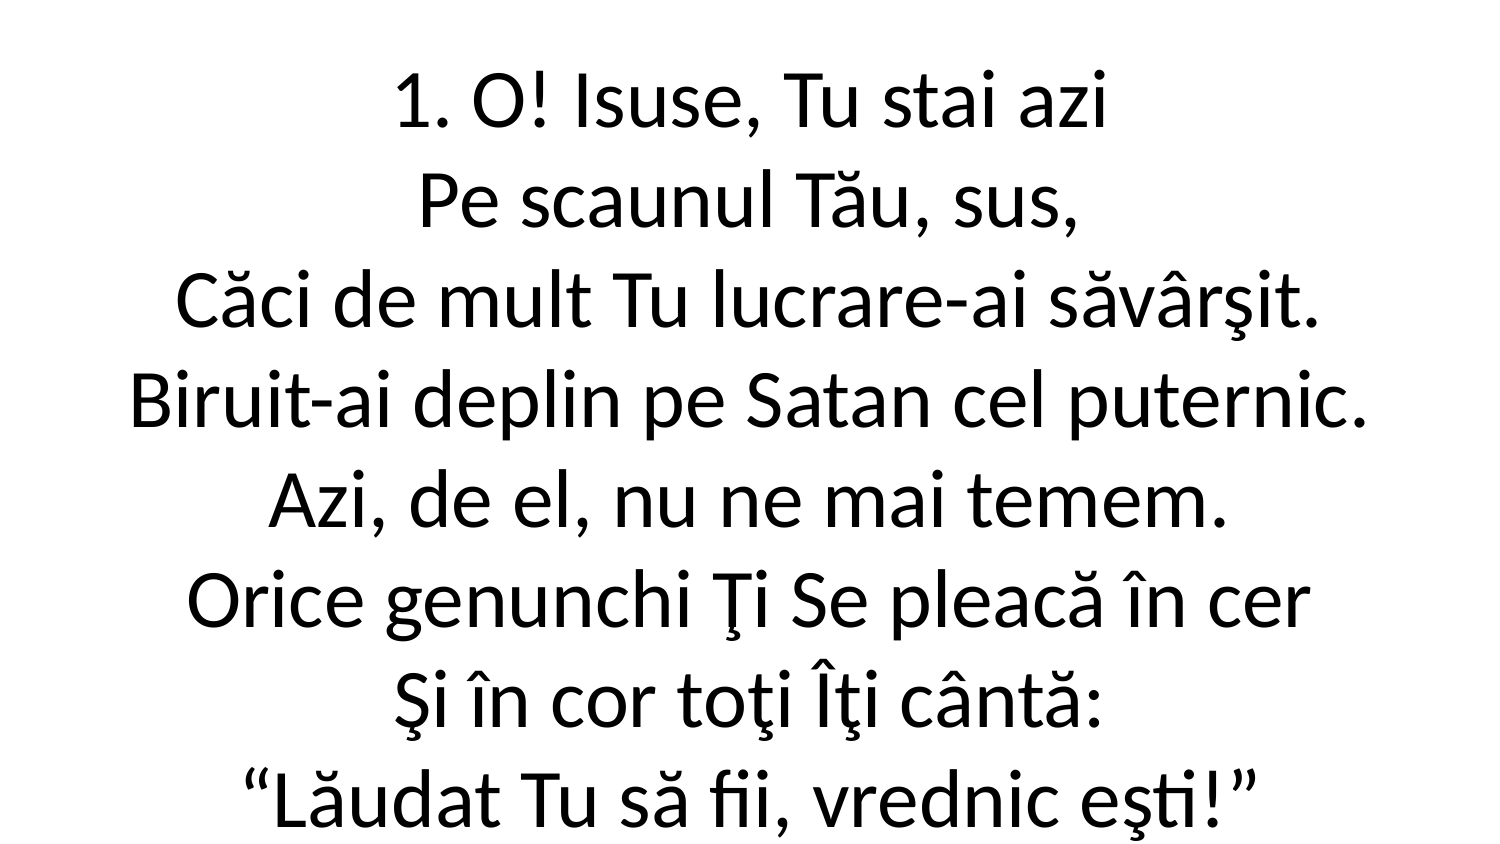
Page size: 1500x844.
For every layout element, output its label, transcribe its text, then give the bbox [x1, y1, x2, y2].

text_box 1. O! Isuse, Tu stai azi Pe scaunul Tău, sus, Căci de mult Tu lucrare-ai săvârşit. Biruit-ai deplin pe Satan cel puternic. Azi, de el, nu ne mai temem. Orice genunchi Ţi Se pleacă în cer Şi în cor toţi Îţi cântă: “Lăudat Tu să fii, vrednic eşti!” [113, 0, 1387, 844]
